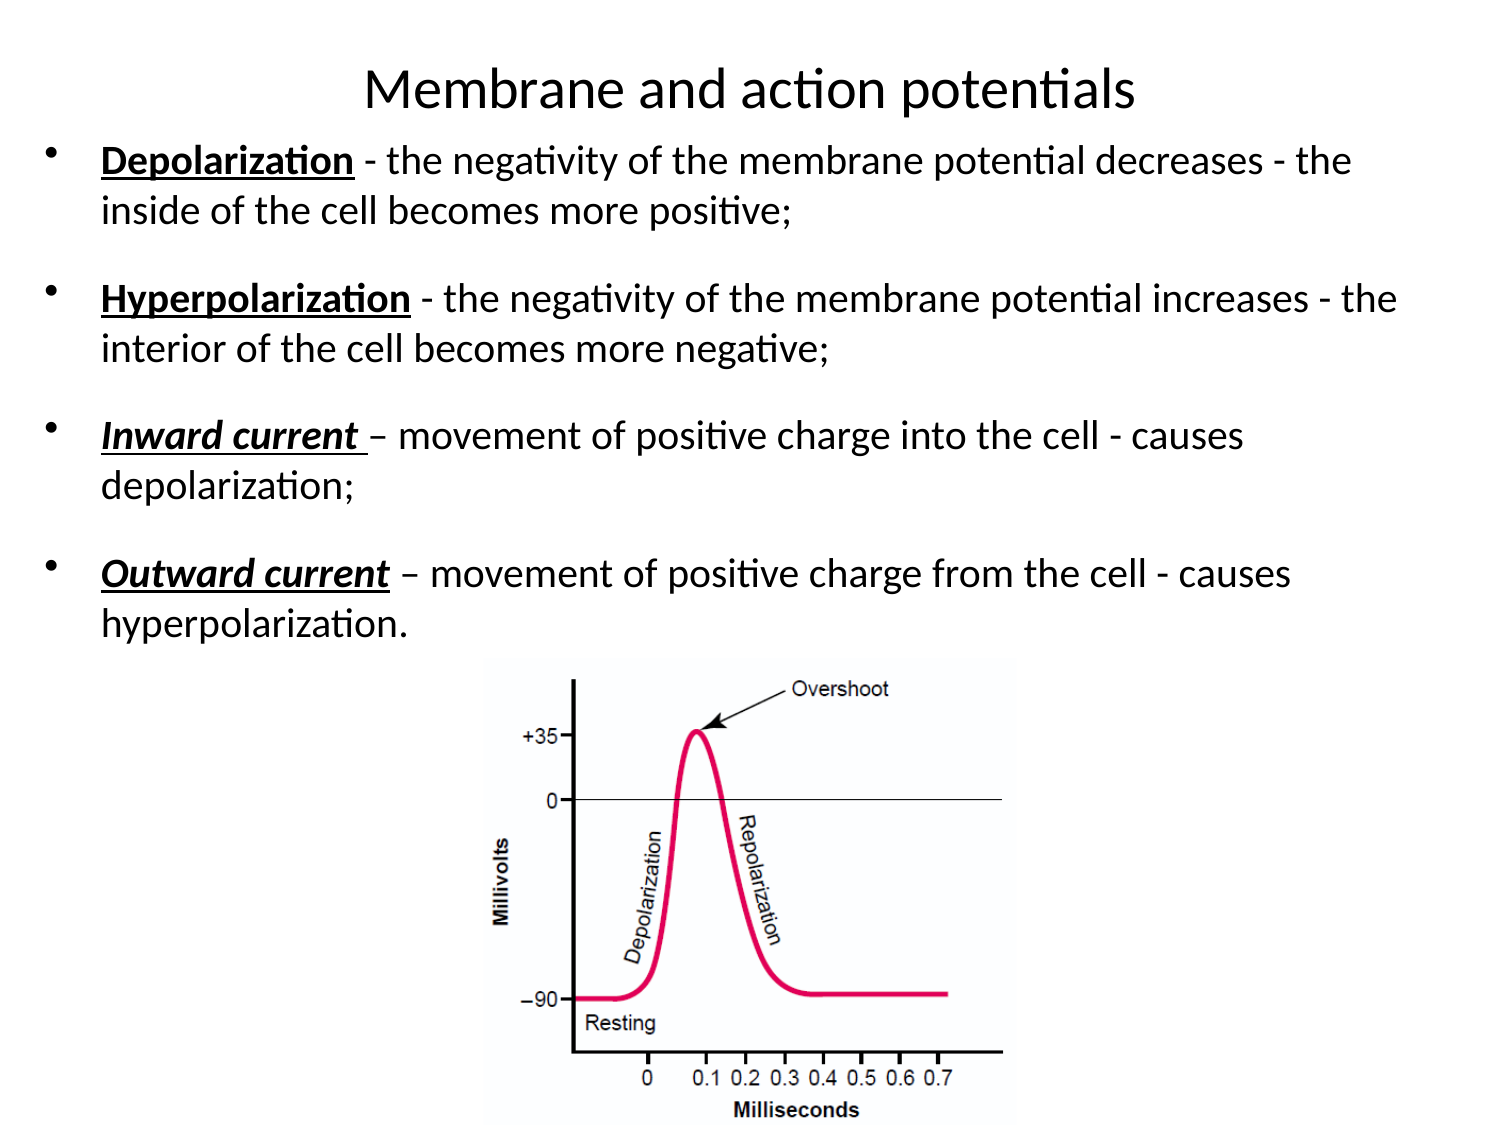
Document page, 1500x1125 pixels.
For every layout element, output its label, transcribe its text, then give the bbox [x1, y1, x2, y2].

picture [483, 658, 1017, 1125]
title Membrane and action potentials [74, 44, 1426, 126]
list Depolarization - the negativity of the membrane potential decreases - the inside of the cell becomes more positive; Hyperpolarization - the negativity of the membrane potential increases - the interior of the cell becomes more negative; Inward current – movement of positive charge into the cell - causes depolarization; Outward current – movement of positive charge from the cell - causes hyperpolarization. [29, 125, 1471, 1107]
